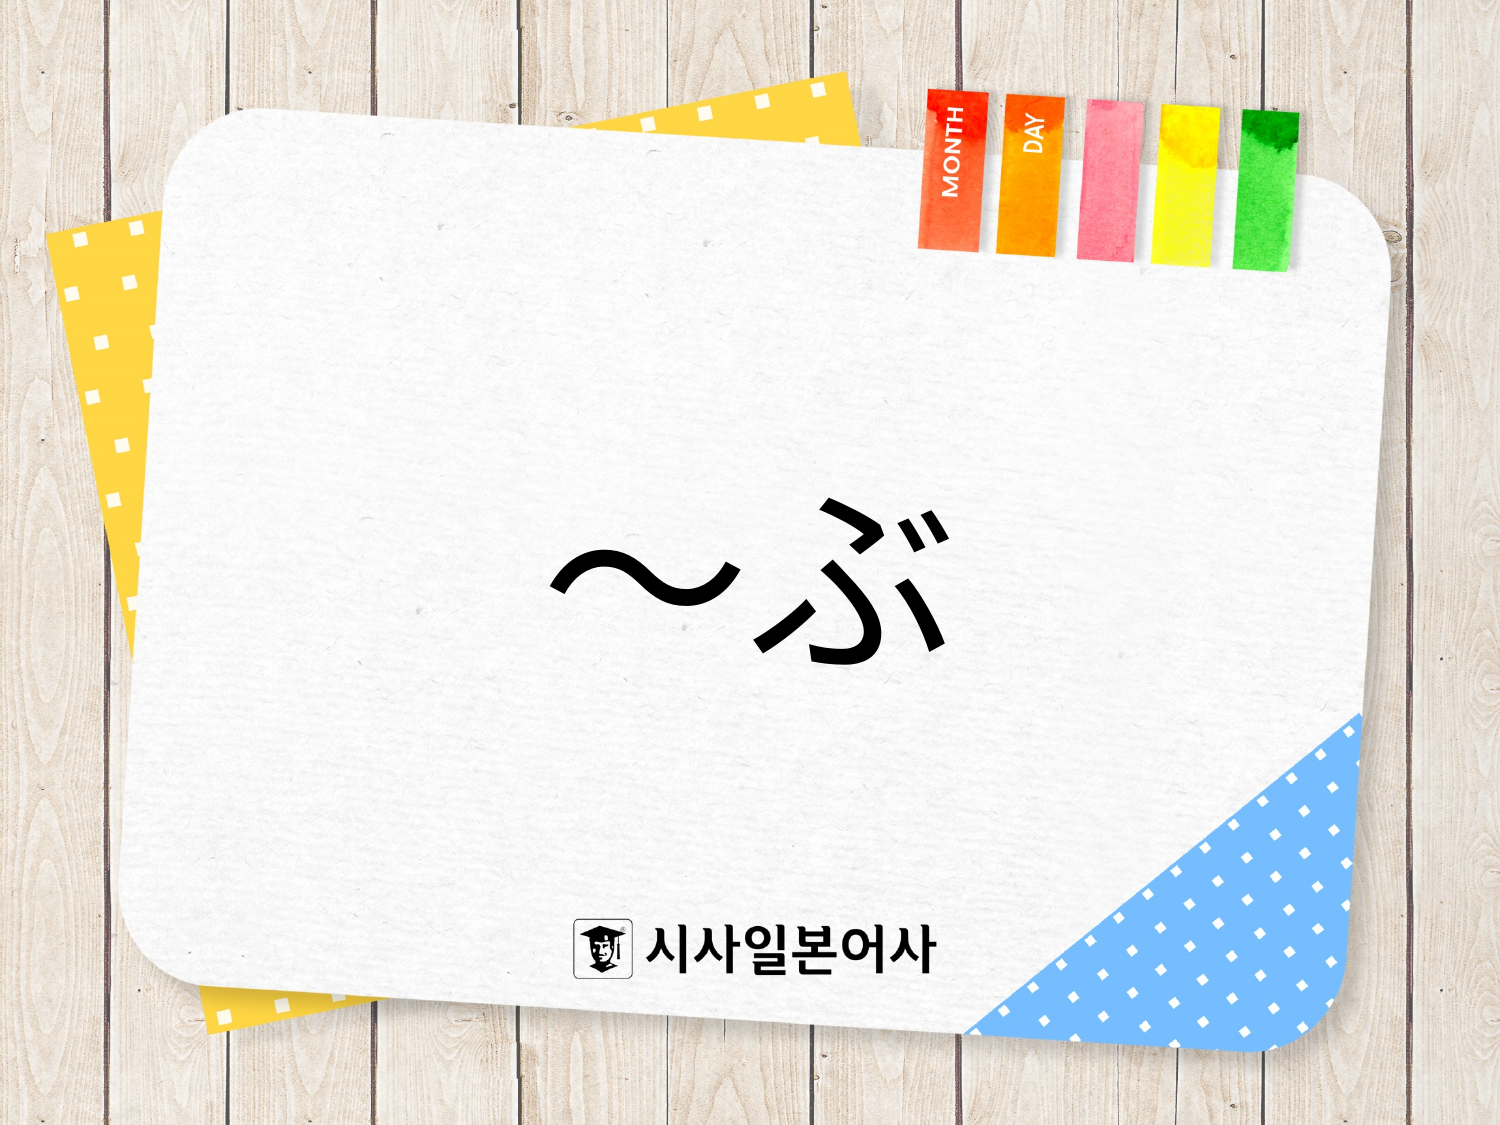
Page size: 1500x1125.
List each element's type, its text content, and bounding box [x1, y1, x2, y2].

title ～ぶ [75, 338, 1425, 811]
picture [0, 0, 1500, 1125]
